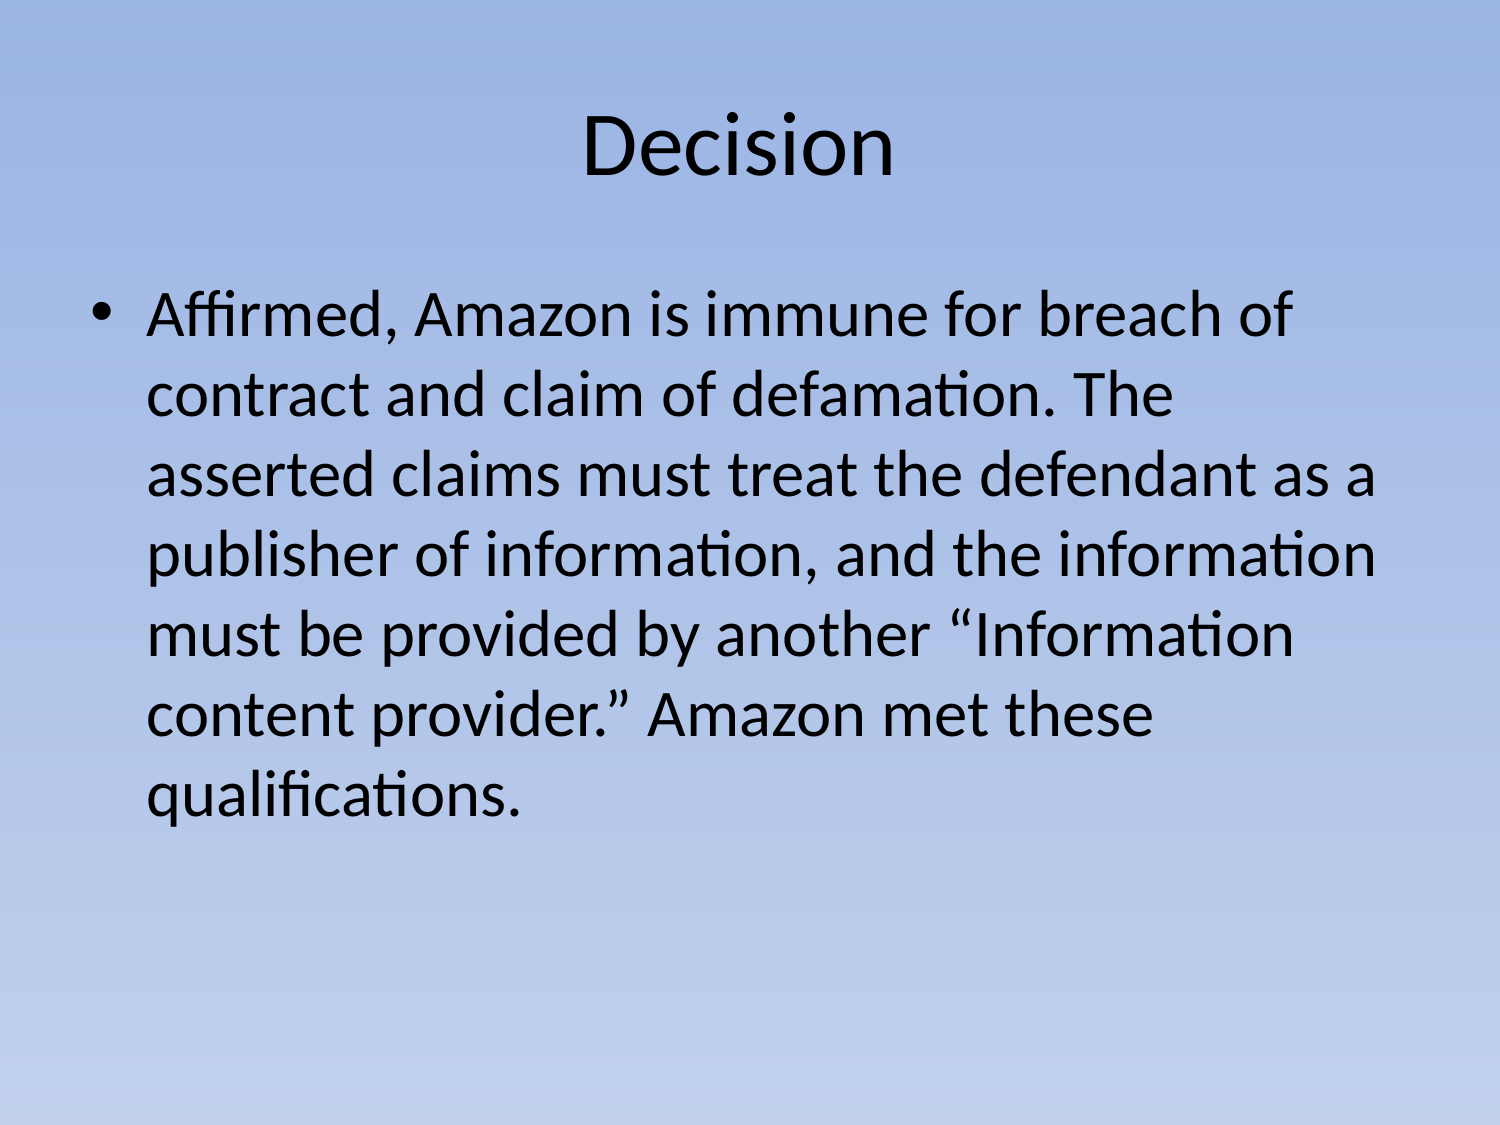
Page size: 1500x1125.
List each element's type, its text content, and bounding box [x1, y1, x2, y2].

list Affirmed, Amazon is immune for breach of contract and claim of defamation. The asserted claims must treat the defendant as a publisher of information, and the information must be provided by another “Information content provider.” Amazon met these qualifications. [75, 262, 1425, 1005]
title Decision [75, 45, 1425, 233]
